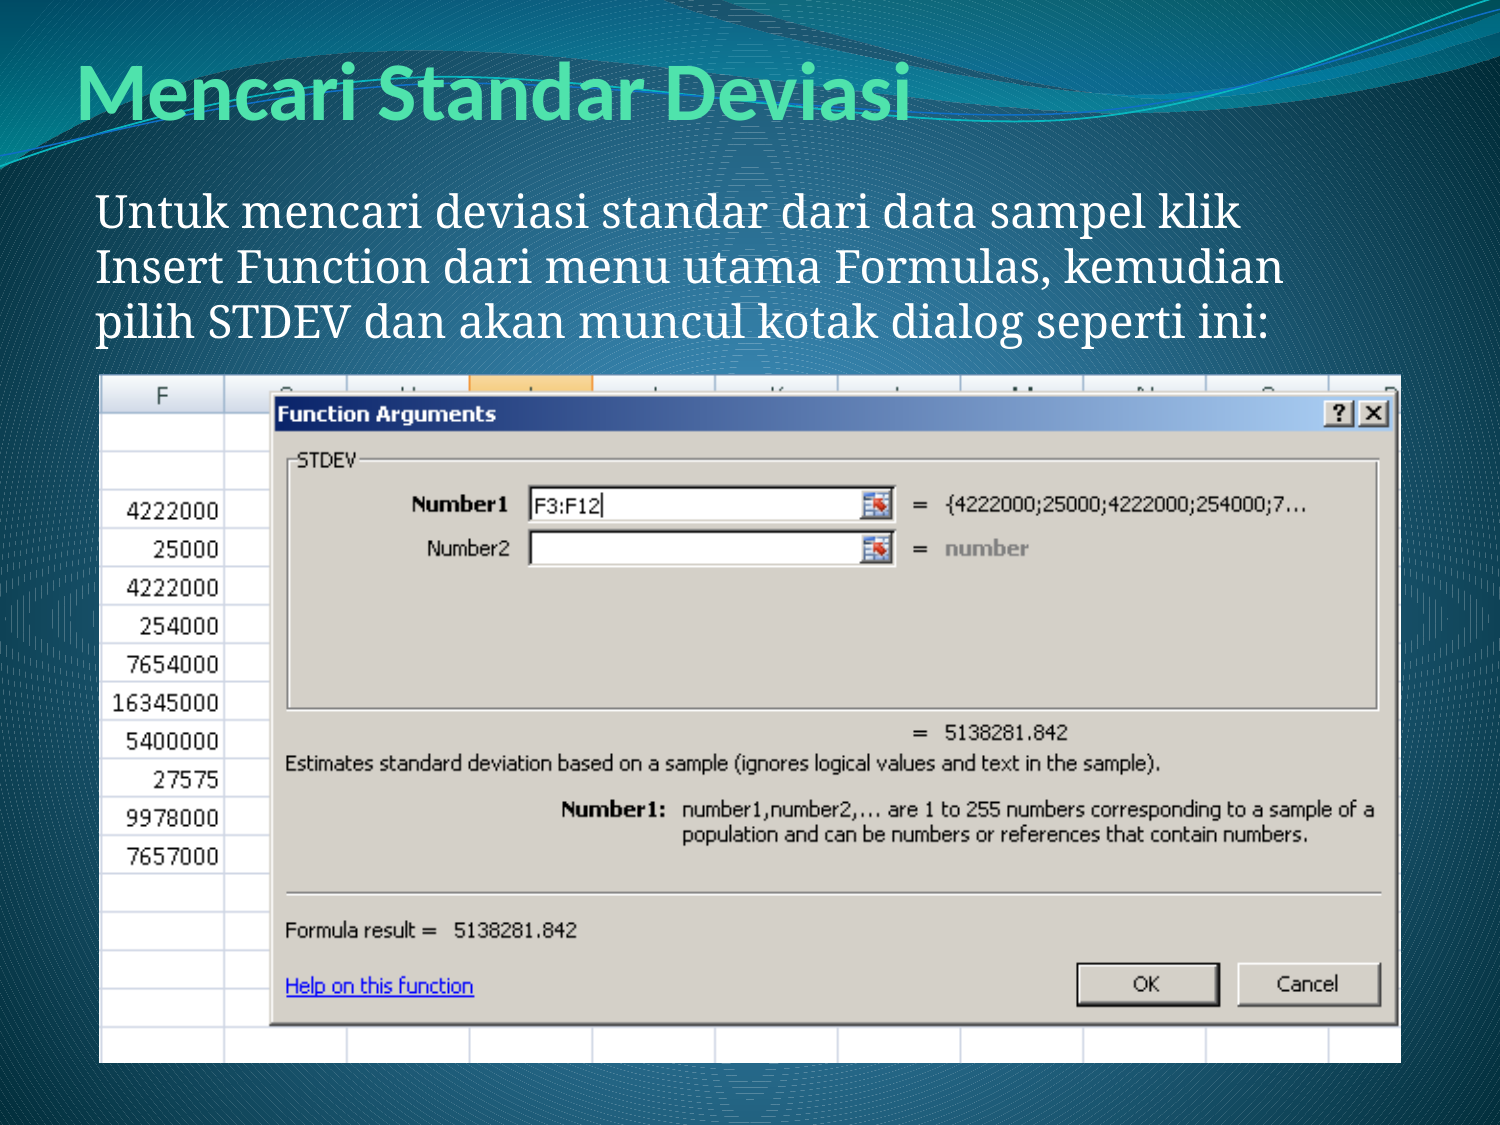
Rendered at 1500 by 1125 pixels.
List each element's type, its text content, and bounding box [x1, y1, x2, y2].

title Mencari Standar Deviasi [75, 0, 1350, 138]
list Untuk mencari deviasi standar dari data sampel klik Insert Function dari menu utama Formulas, kemudian pilih STDEV dan akan muncul kotak dialog seperti ini: [87, 174, 1363, 423]
picture [99, 374, 1401, 1063]
